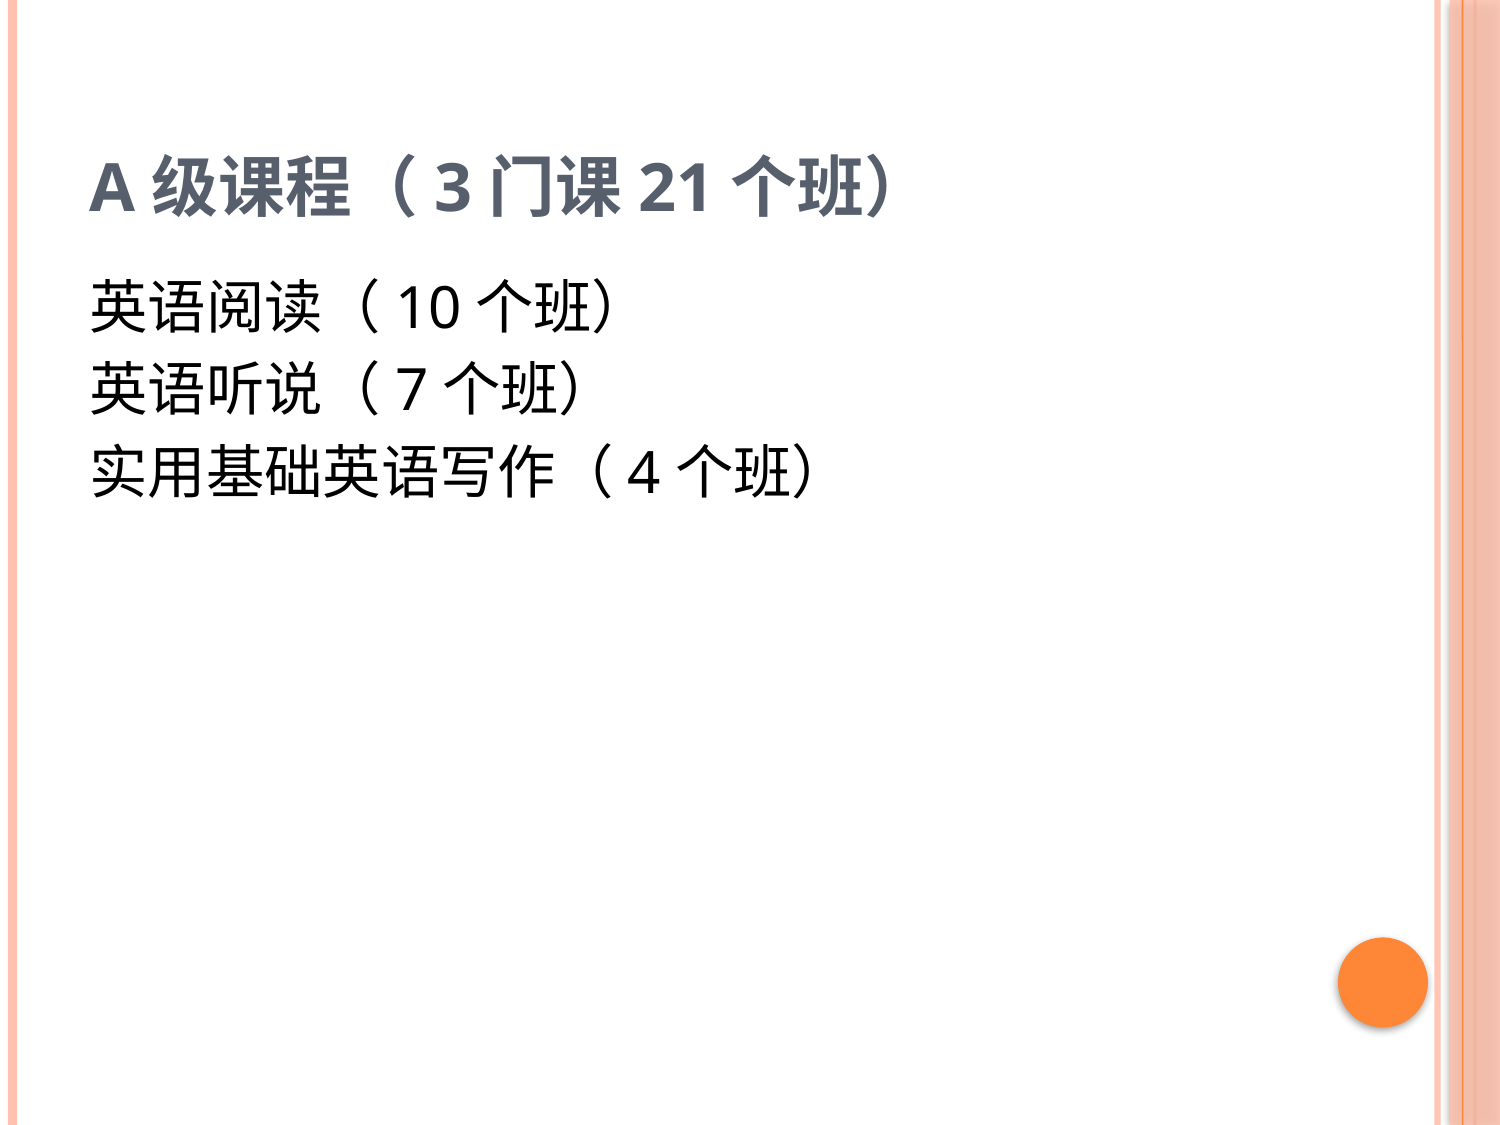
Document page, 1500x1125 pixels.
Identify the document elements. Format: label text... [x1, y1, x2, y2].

list 英语阅读（10个班） 英语听说（7个班） 实用基础英语写作（4个班） [75, 262, 1300, 1062]
title A级课程（3门课21个班） [75, 45, 1300, 233]
